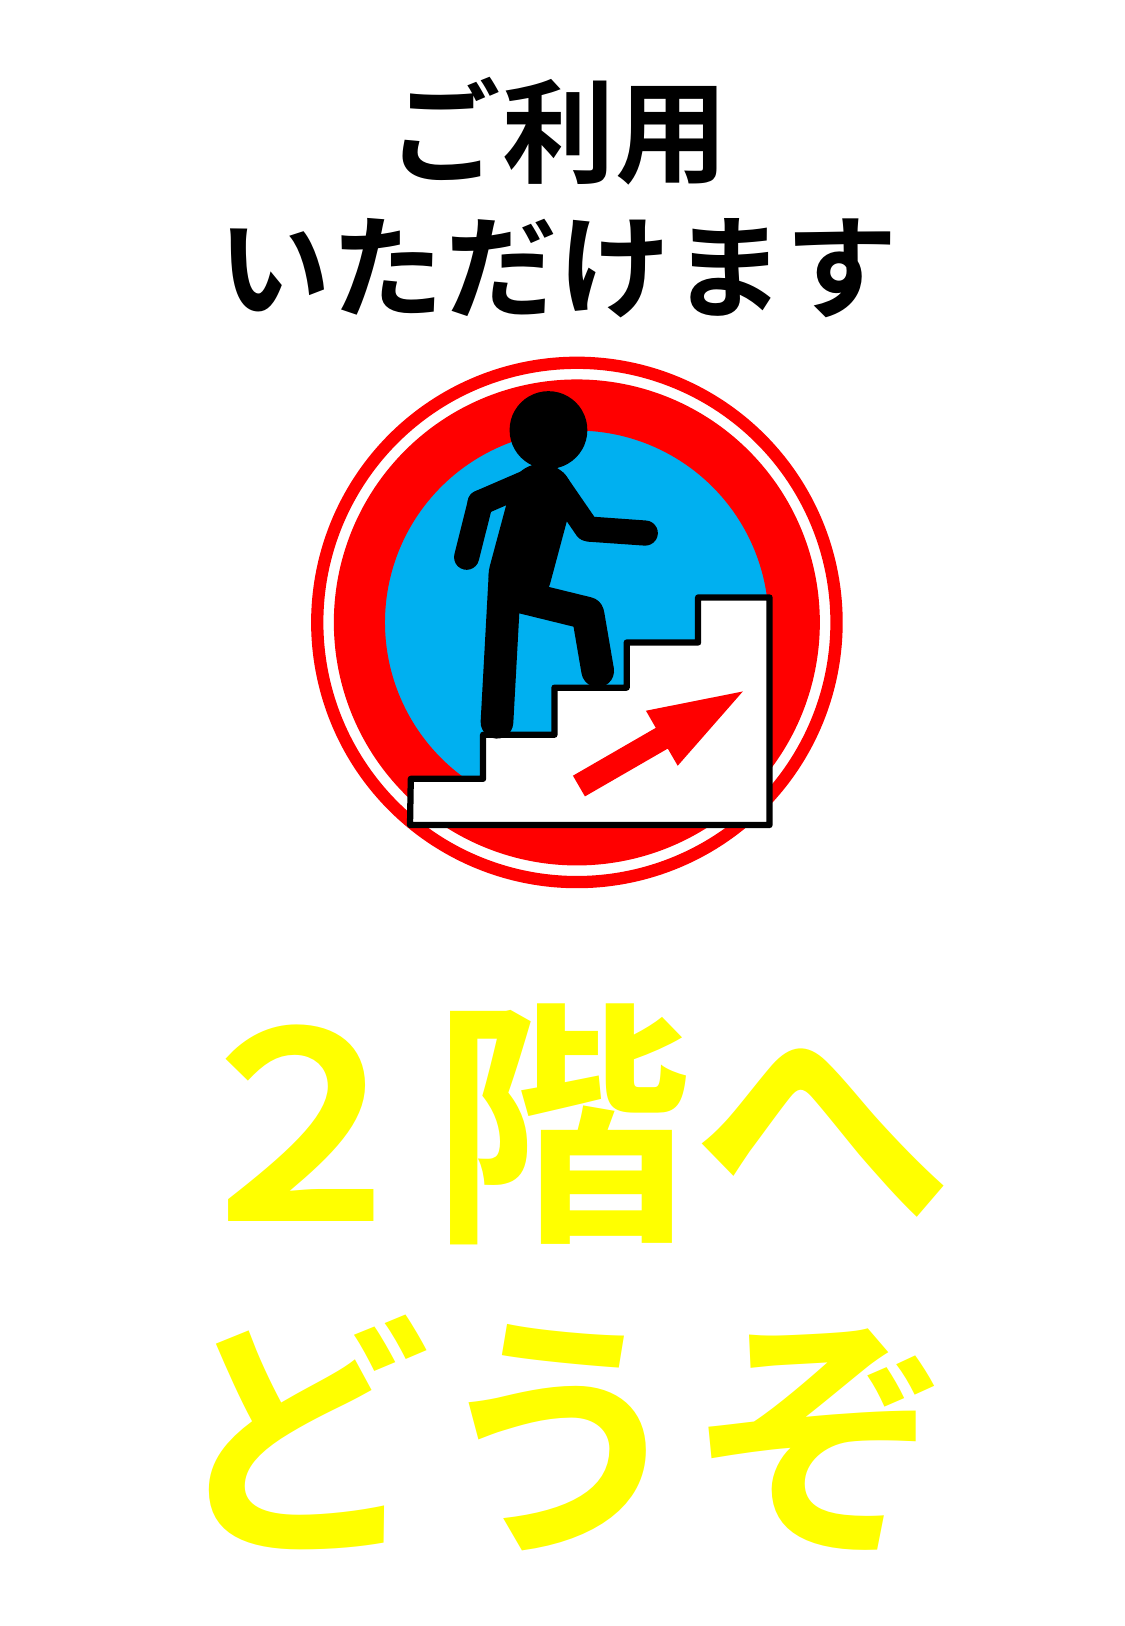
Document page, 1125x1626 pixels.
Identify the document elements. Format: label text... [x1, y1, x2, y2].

text_box ご利用 いただけます [0, 55, 1125, 340]
text_box ２階へ どうぞ [0, 953, 1125, 1594]
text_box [310, 356, 843, 889]
